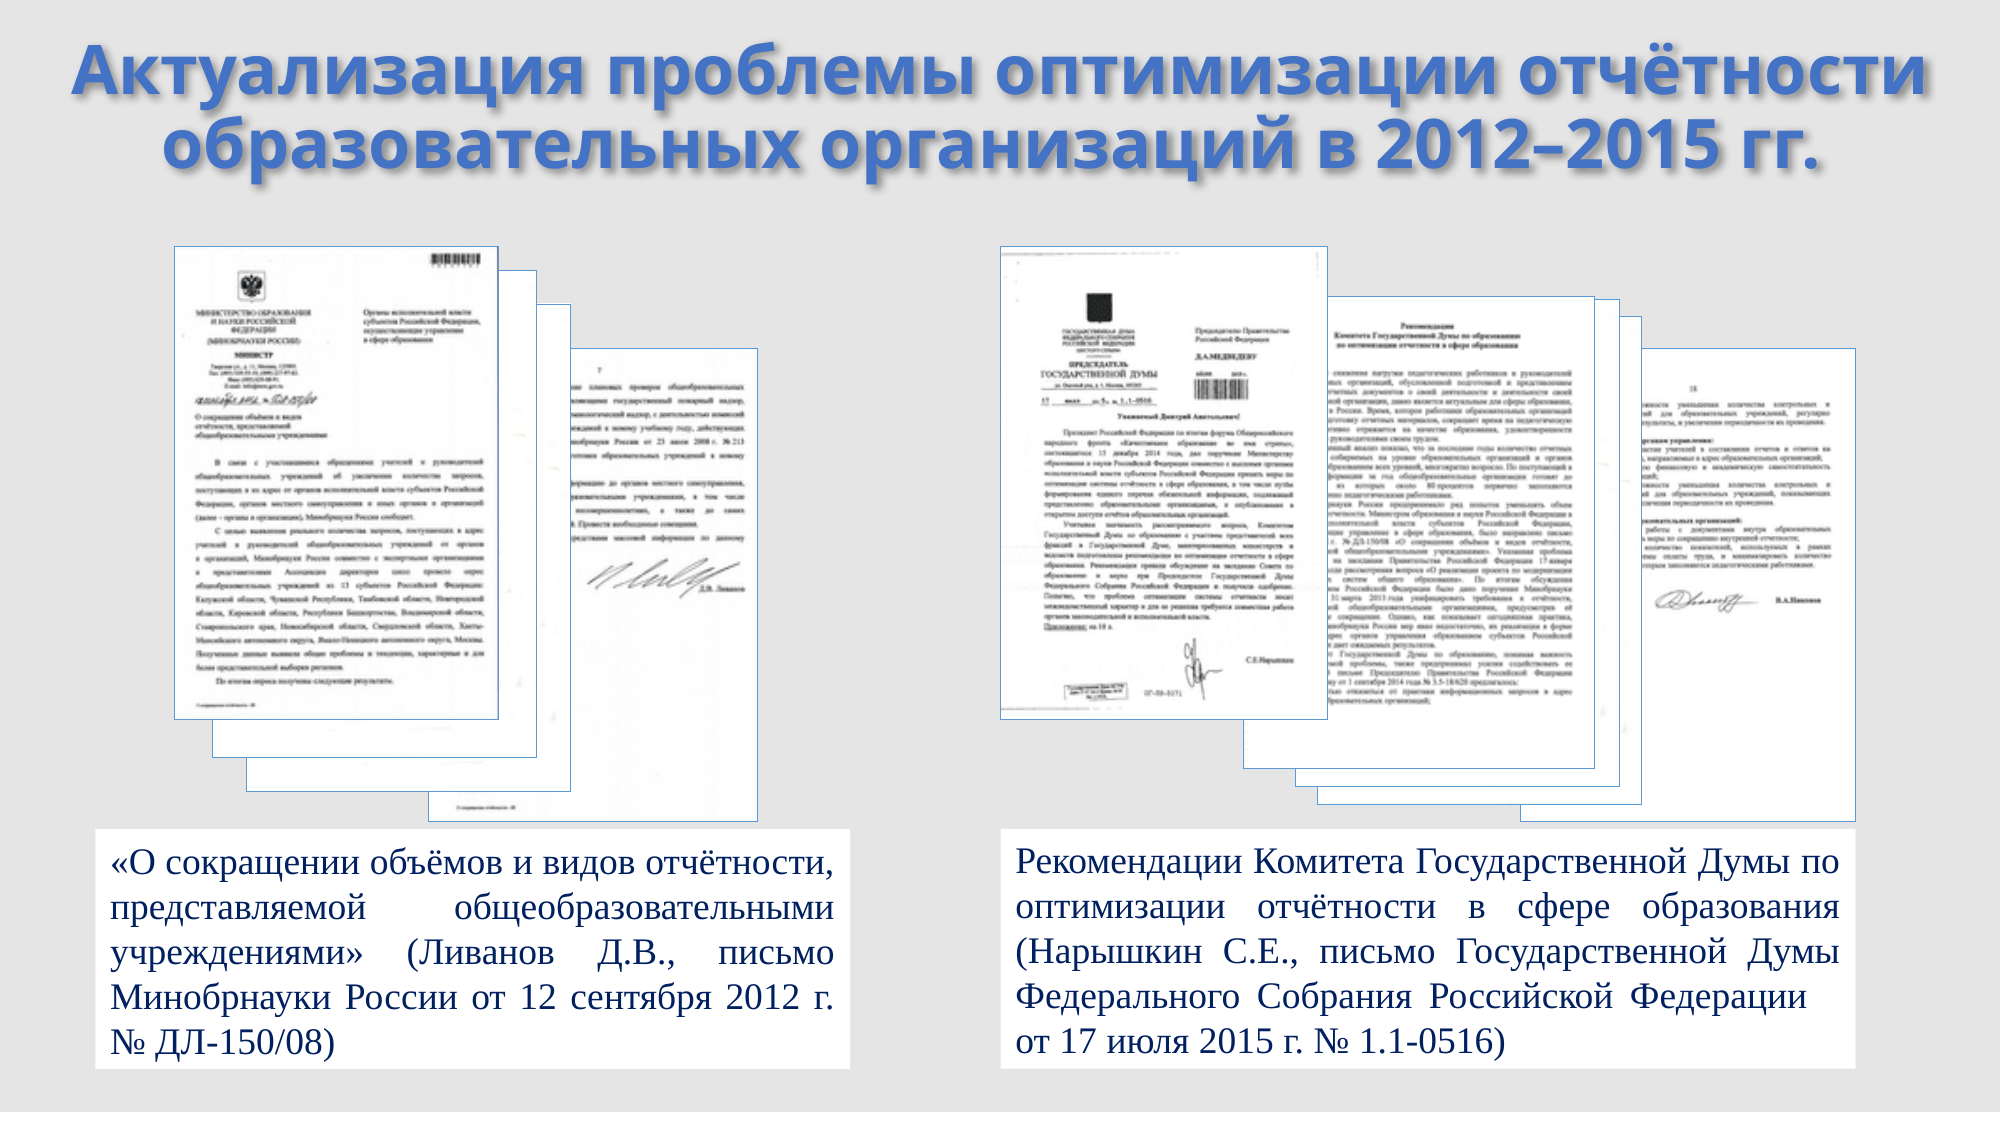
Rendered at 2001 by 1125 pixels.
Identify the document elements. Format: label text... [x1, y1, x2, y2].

text_box [0, 0, 2000, 1112]
title Актуализация проблемы оптимизации отчётности образовательных организаций в 2012–2015 гг. [18, 28, 1984, 229]
text_box «О сокращении объёмов и видов отчётности, представляемой общеобразовательными учреждениями» (Ливанов Д.В., письмо Минобрнауки России от 12 сентября 2012 г. № ДЛ-150/08) [95, 829, 851, 1069]
picture [174, 246, 758, 822]
text_box Рекомендации Комитета Государственной Думы по оптимизации отчётности в сфере образования (Нарышкин С.Е., письмо Государственной Думы Федерального Собрания Российской Федерации от 17 июля 2015 г. № 1.1-0516) [1000, 828, 1856, 1069]
picture [1000, 246, 1856, 822]
